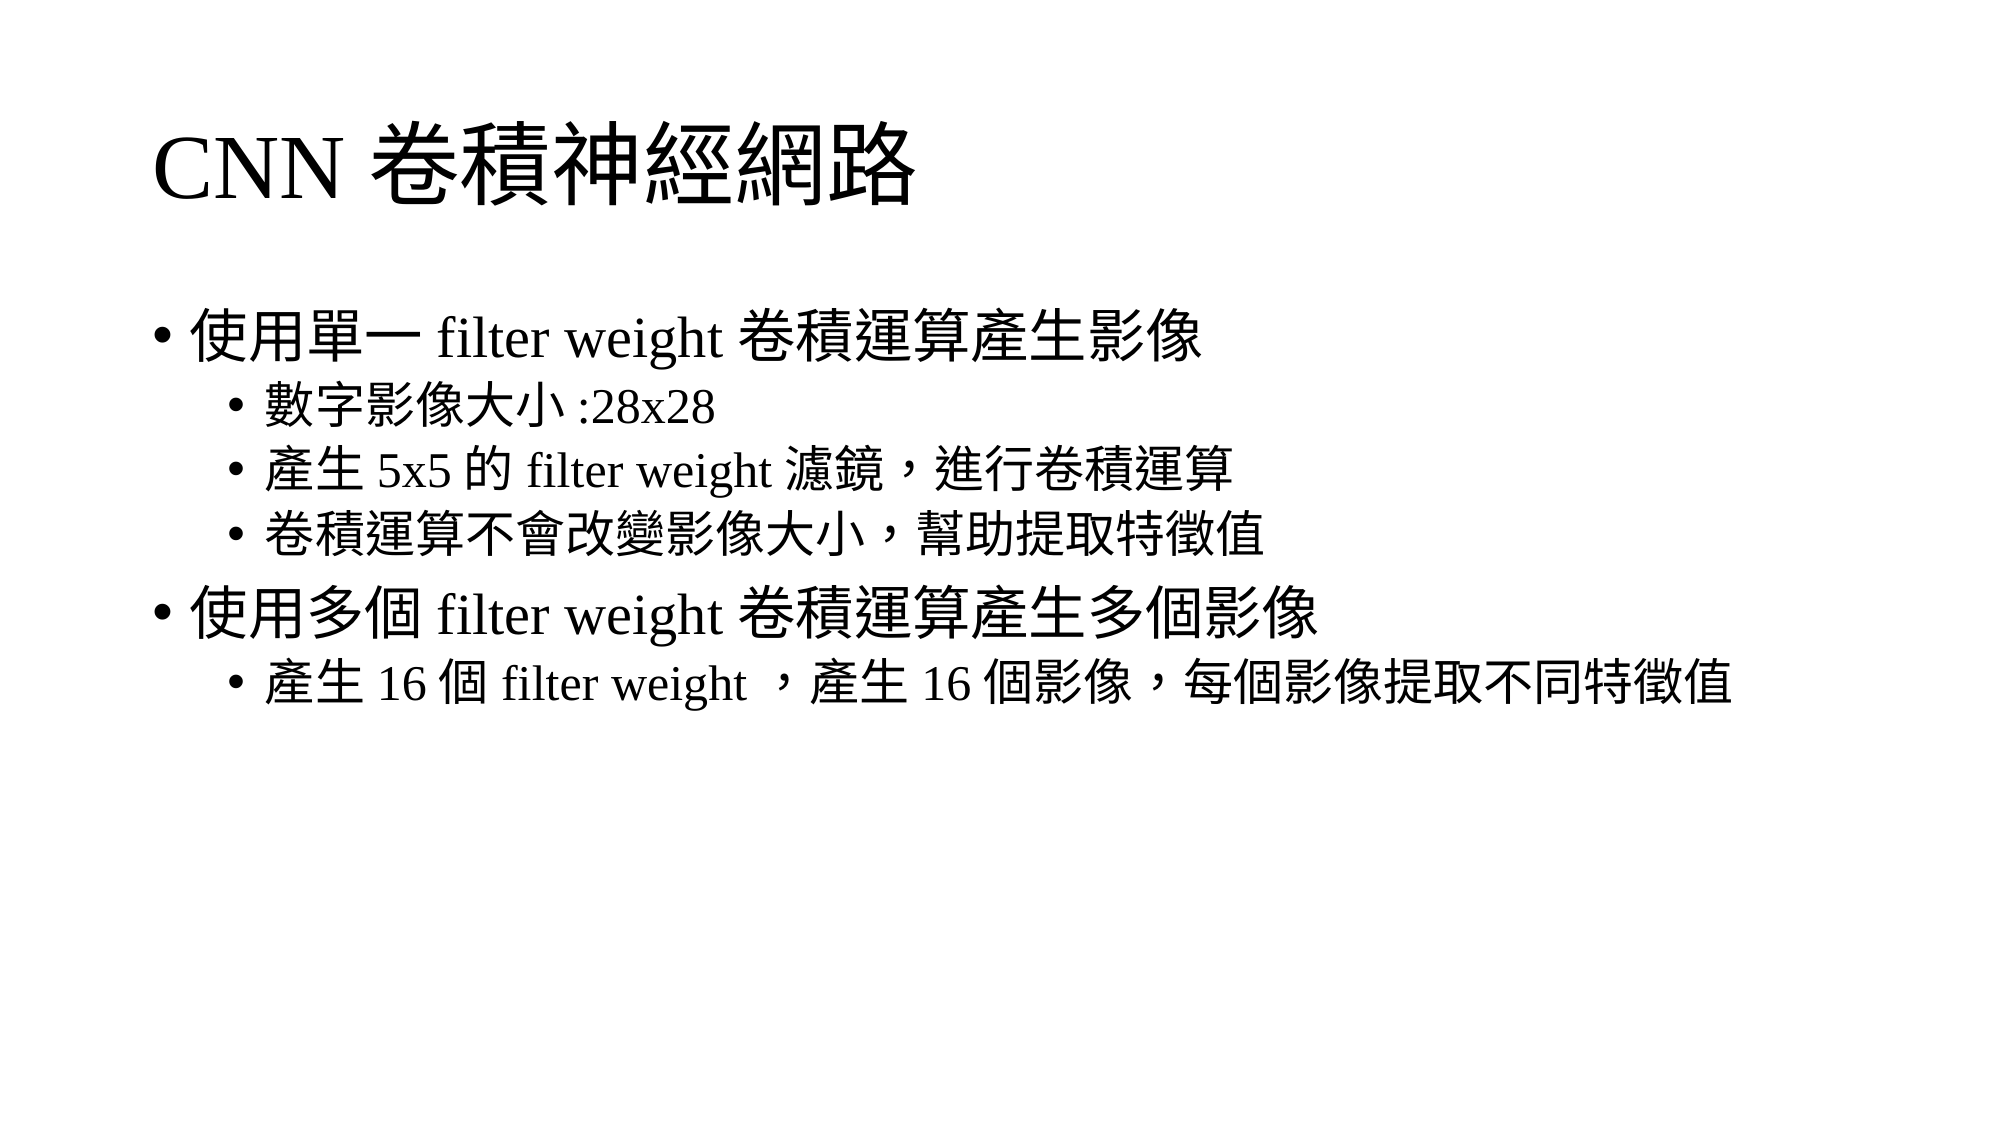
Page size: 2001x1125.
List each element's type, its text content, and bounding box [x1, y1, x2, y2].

title CNN卷積神經網路 [137, 59, 1863, 278]
list 使用單一filter weight卷積運算產生影像 數字影像大小:28x28 產生5x5的filter weight濾鏡，進行卷積運算 卷積運算不會改變影像大小，幫助提取特徵值 使用多個filter weight卷積運算產生多個影像 產生16個filter weight，產生16個影像，每個影像提取不同特徵值 [137, 299, 1863, 1014]
